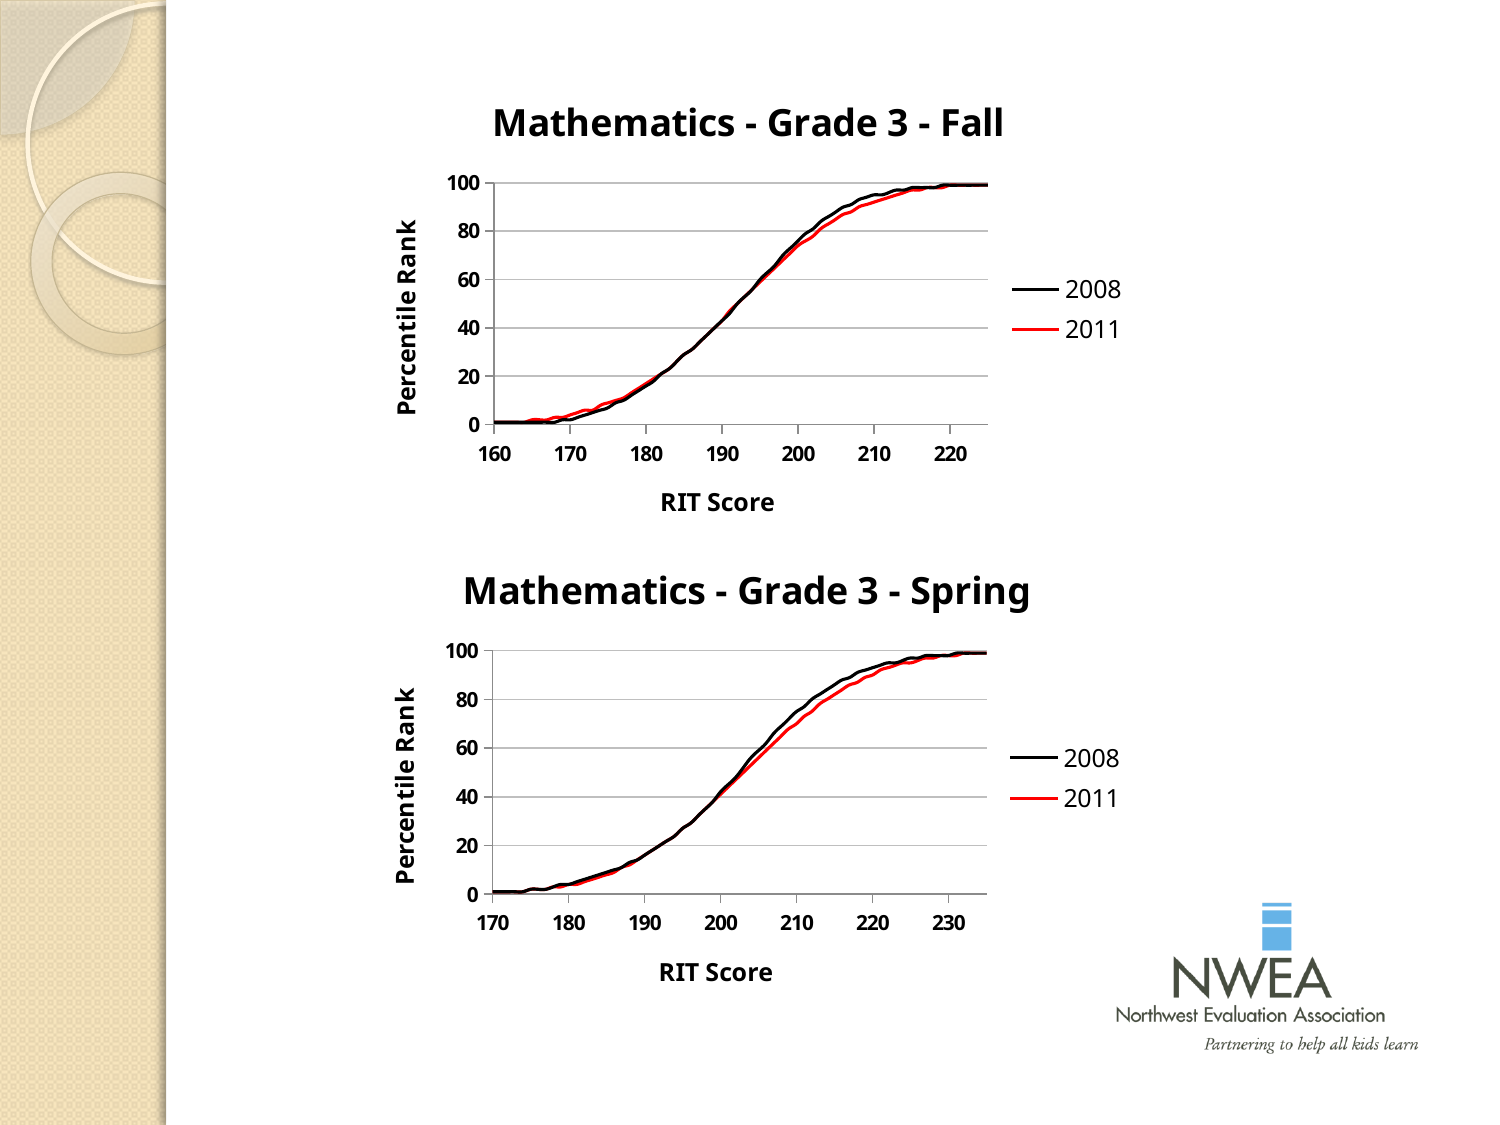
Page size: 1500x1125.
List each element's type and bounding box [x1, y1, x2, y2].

chart [352, 66, 1143, 1022]
picture [1087, 874, 1448, 1082]
